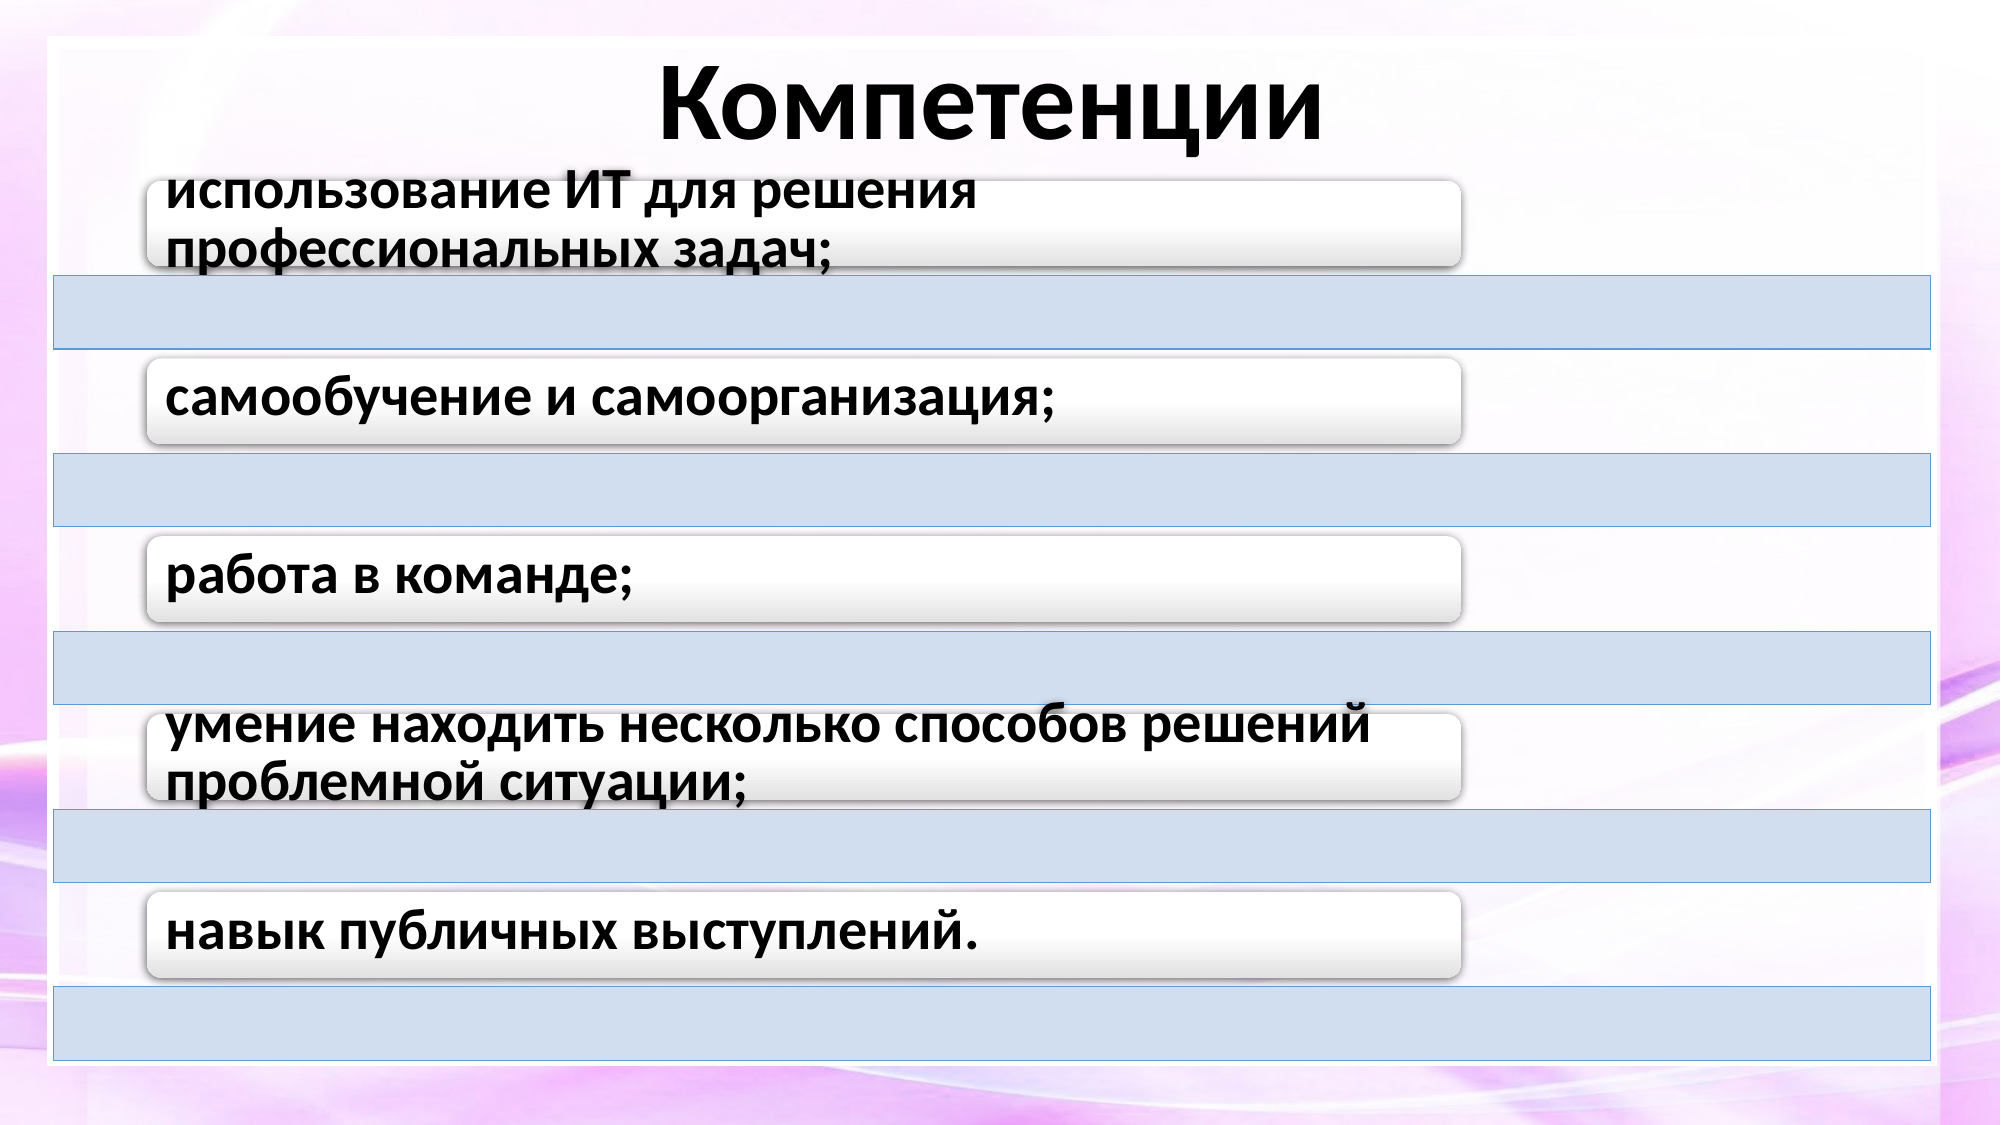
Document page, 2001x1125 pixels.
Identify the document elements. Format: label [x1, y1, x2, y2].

text_box [53, 171, 1931, 1061]
picture [0, 0, 2000, 1125]
